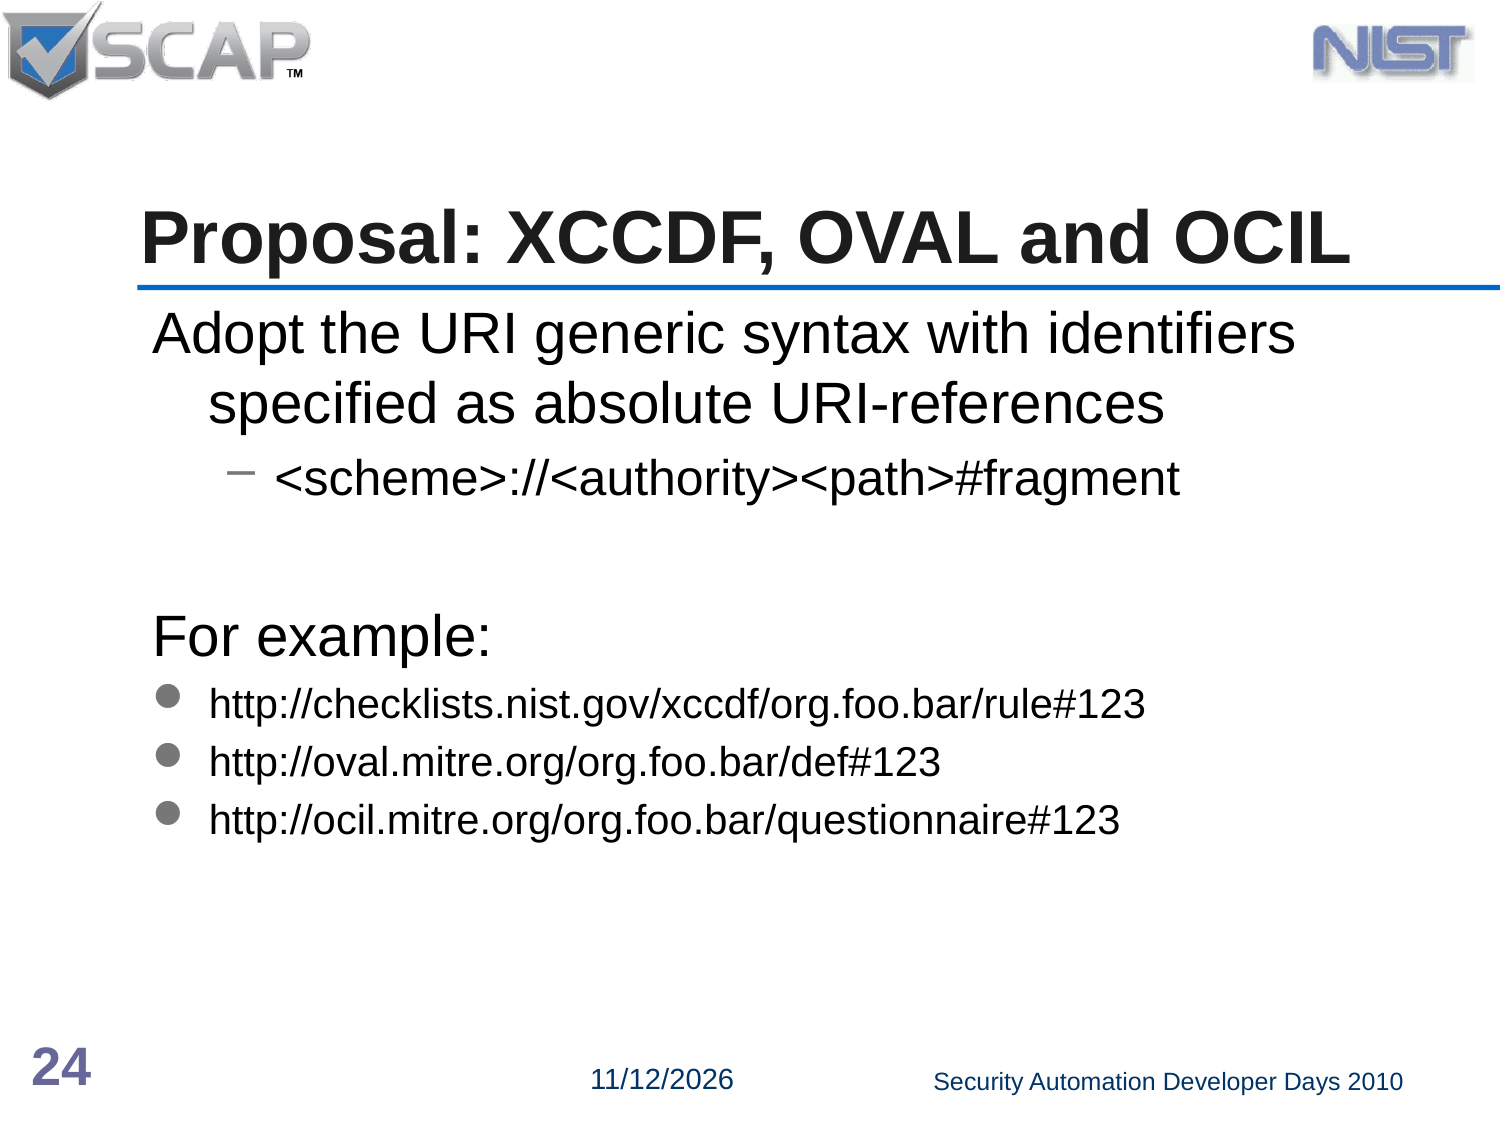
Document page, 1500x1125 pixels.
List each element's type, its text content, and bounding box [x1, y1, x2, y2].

slide_number 24 [13, 1023, 111, 1105]
picture [0, 0, 313, 103]
picture [1312, 24, 1475, 83]
list Adopt the URI generic syntax with identifiers specified as absolute URI-references <scheme>://<authority><path>#fragment For example: http://checklists.nist.gov/xccdf/org.foo.bar/rule#123 http://oval.mitre.org/org.foo.bar/def#123 http://ocil.mitre.org/org.foo.bar/questionnaire#123 [137, 287, 1400, 1026]
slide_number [399, 1024, 750, 1104]
title Proposal: XCCDF, OVAL and OCIL [124, 99, 1426, 288]
footer Security Automation Developer Days 2010 [912, 1024, 1426, 1104]
